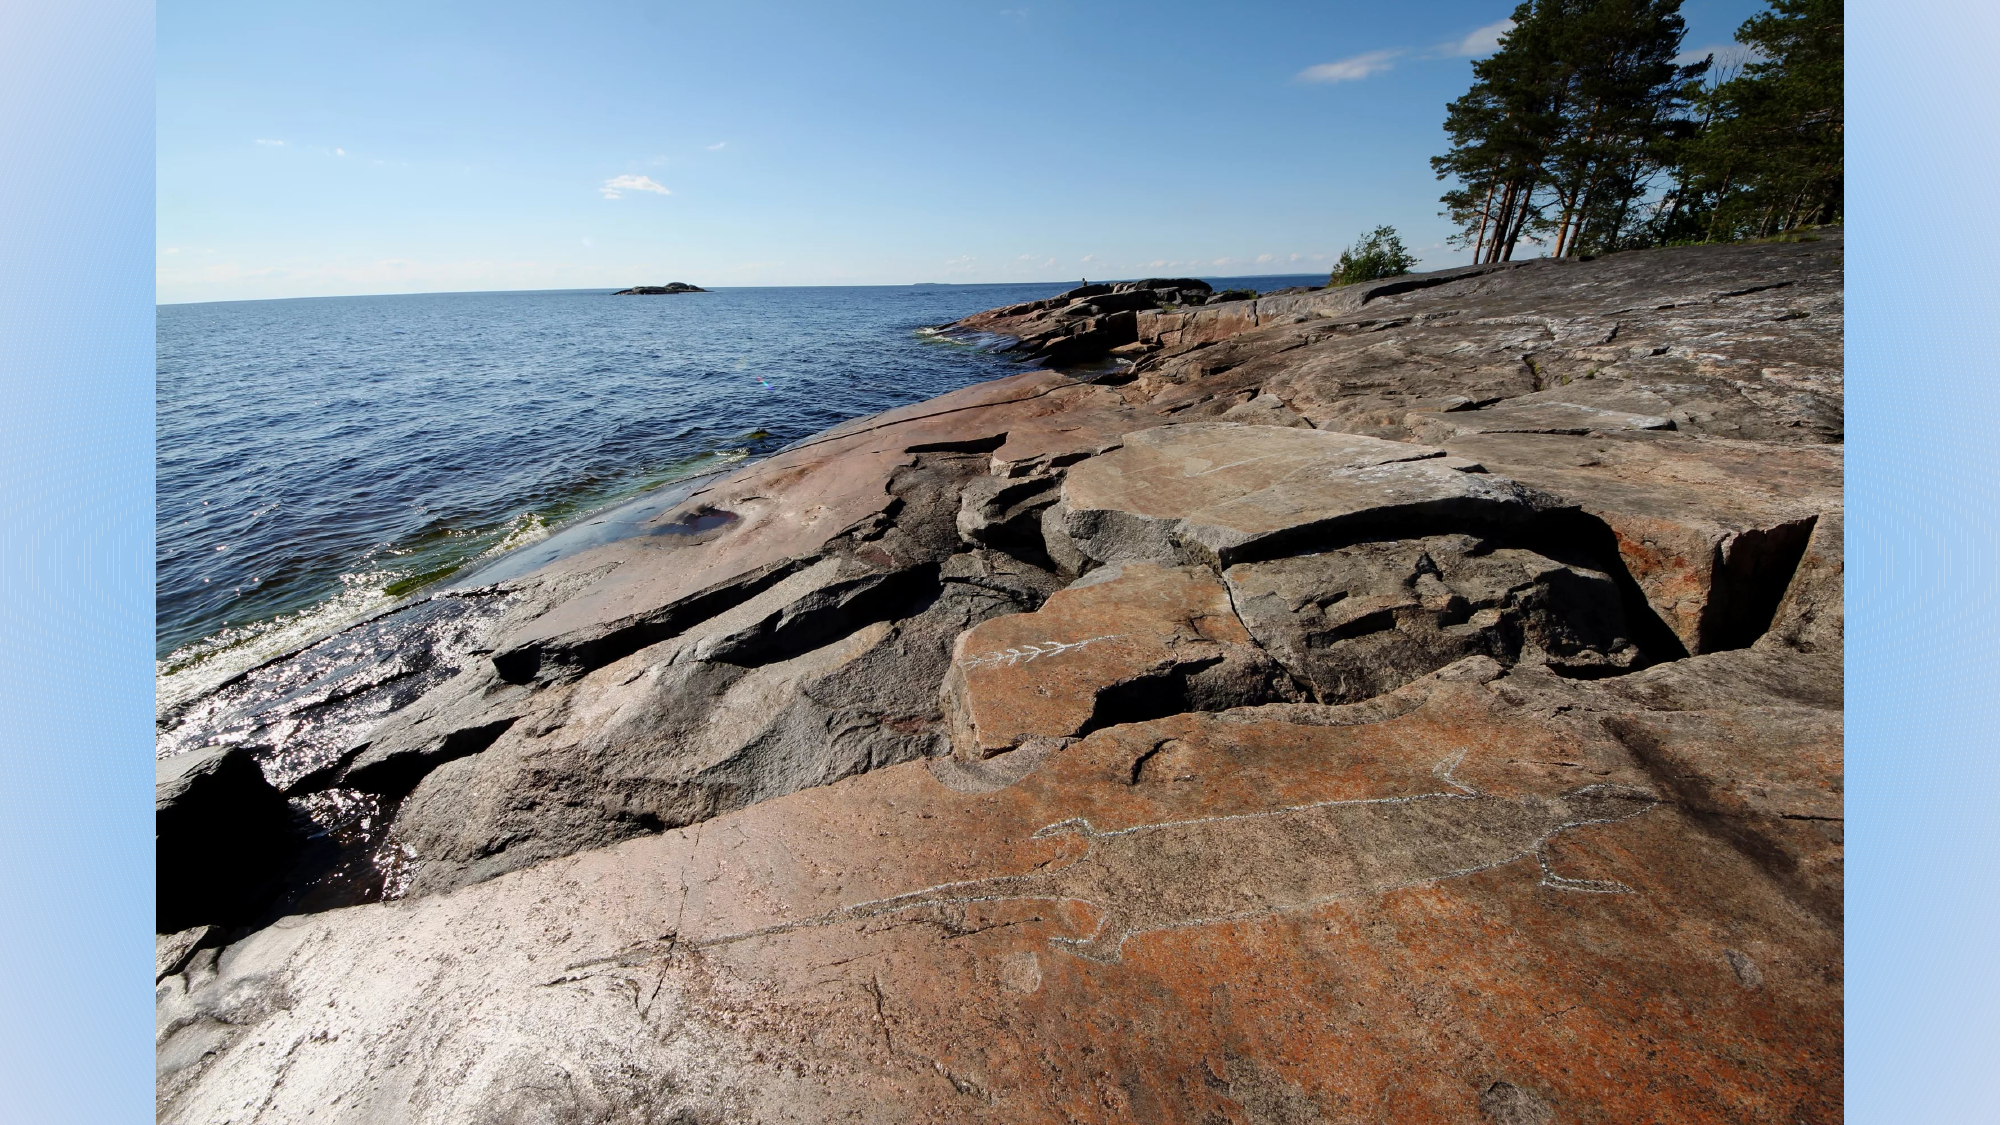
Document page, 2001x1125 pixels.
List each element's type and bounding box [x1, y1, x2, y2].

picture [156, 0, 1844, 1125]
